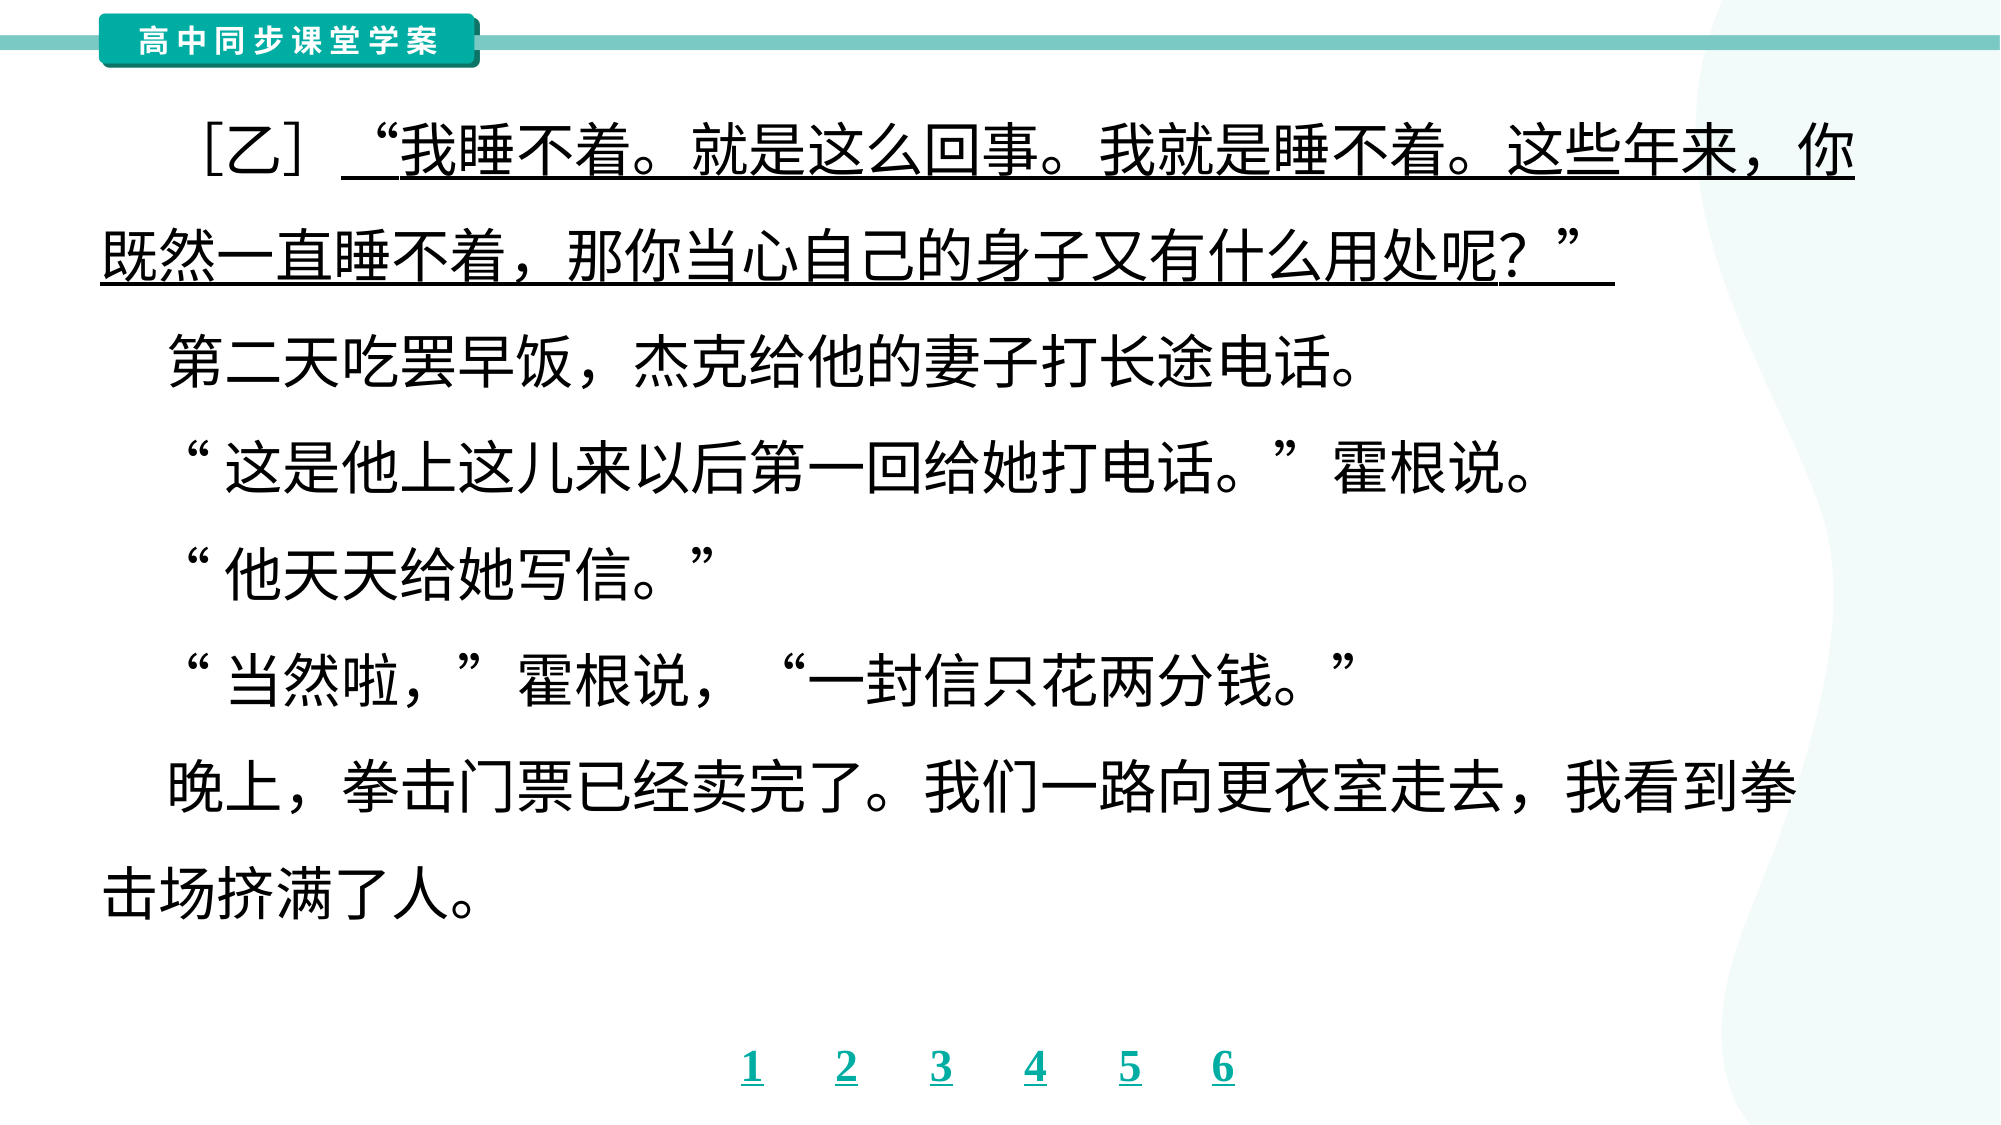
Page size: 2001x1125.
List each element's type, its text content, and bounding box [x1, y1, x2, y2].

text_box ［乙］“我睡不着。就是这么回事。我就是睡不着。这些年来，你 既然一直睡不着，那你当心自己的身子又有什么用处呢？” 第二天吃罢早饭，杰克给他的妻子打长途电话。 “这是他上这儿来以后第一回给她打电话。”霍根说。 “他天天给她写信。” “当然啦，”霍根说，“一封信只花两分钱。” 晚上，拳击门票已经卖完了。我们一路向更衣室走去，我看到拳 击场挤满了人。 [100, 76, 1899, 927]
picture [0, 0, 2000, 1125]
